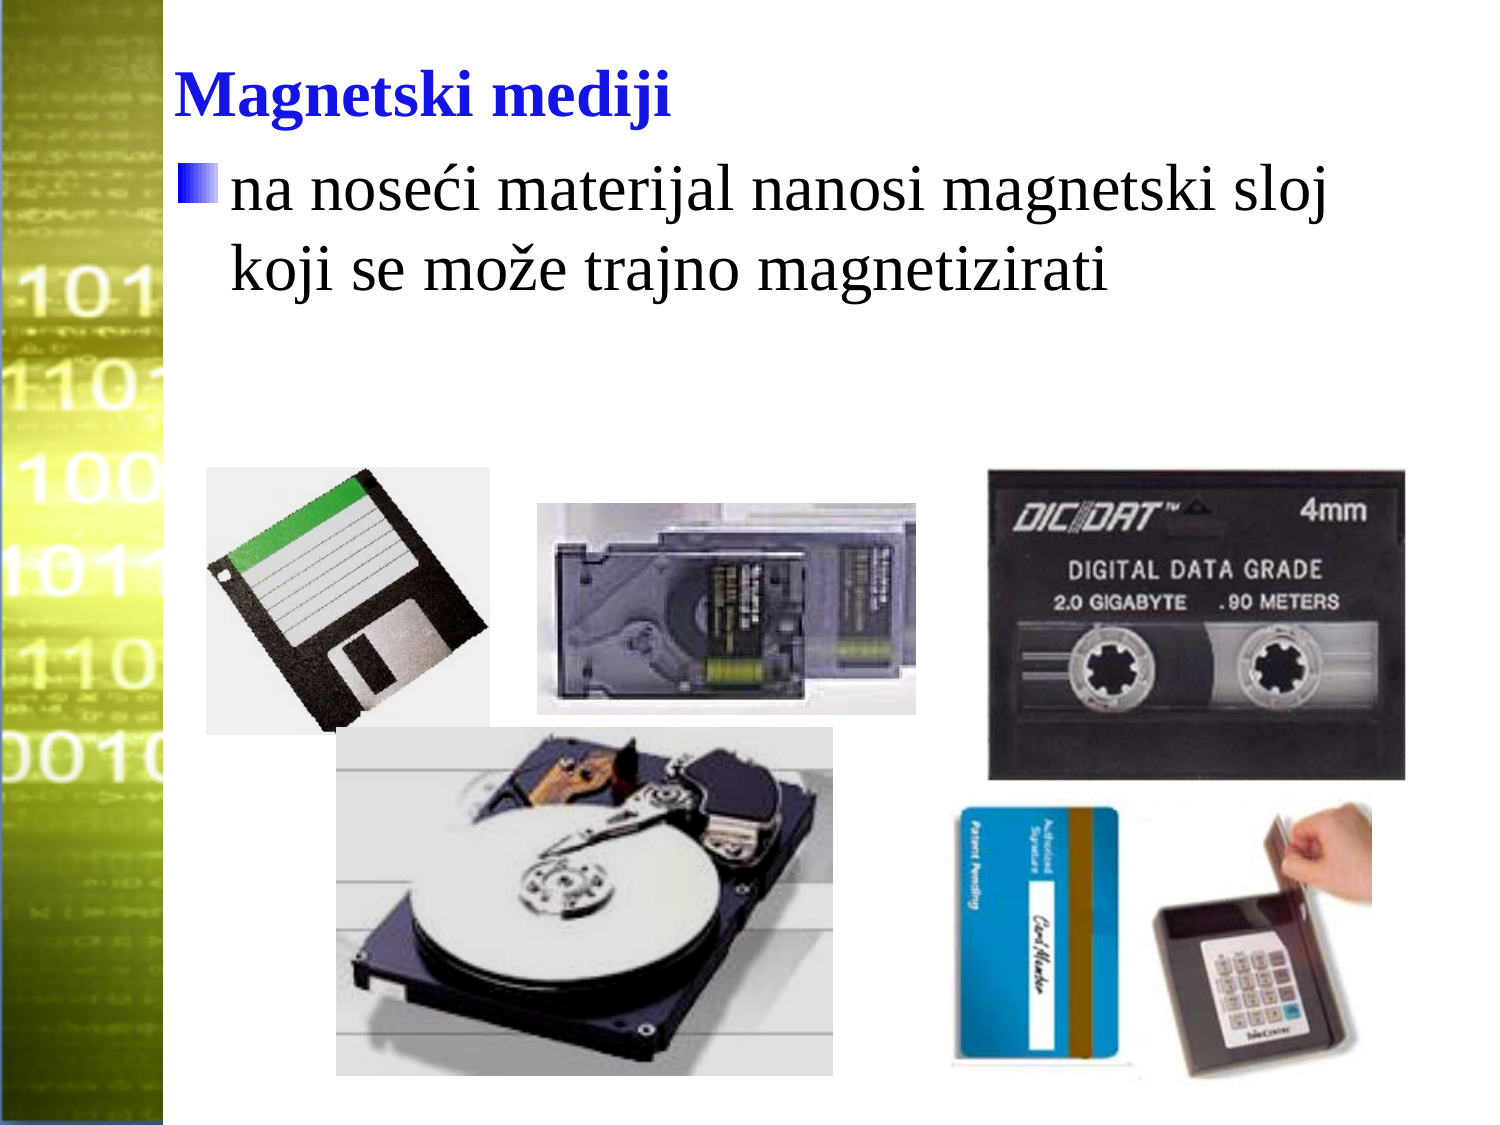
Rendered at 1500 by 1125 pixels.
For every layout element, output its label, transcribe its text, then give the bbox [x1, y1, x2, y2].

picture [537, 503, 916, 715]
picture [950, 798, 1372, 1085]
picture [0, 0, 163, 1125]
picture [206, 467, 833, 1076]
picture [985, 467, 1407, 783]
list Magnetski mediji na noseći materijal nanosi magnetski sloj koji se može trajno magnetizirati [166, 42, 1459, 718]
picture [174, 160, 222, 207]
